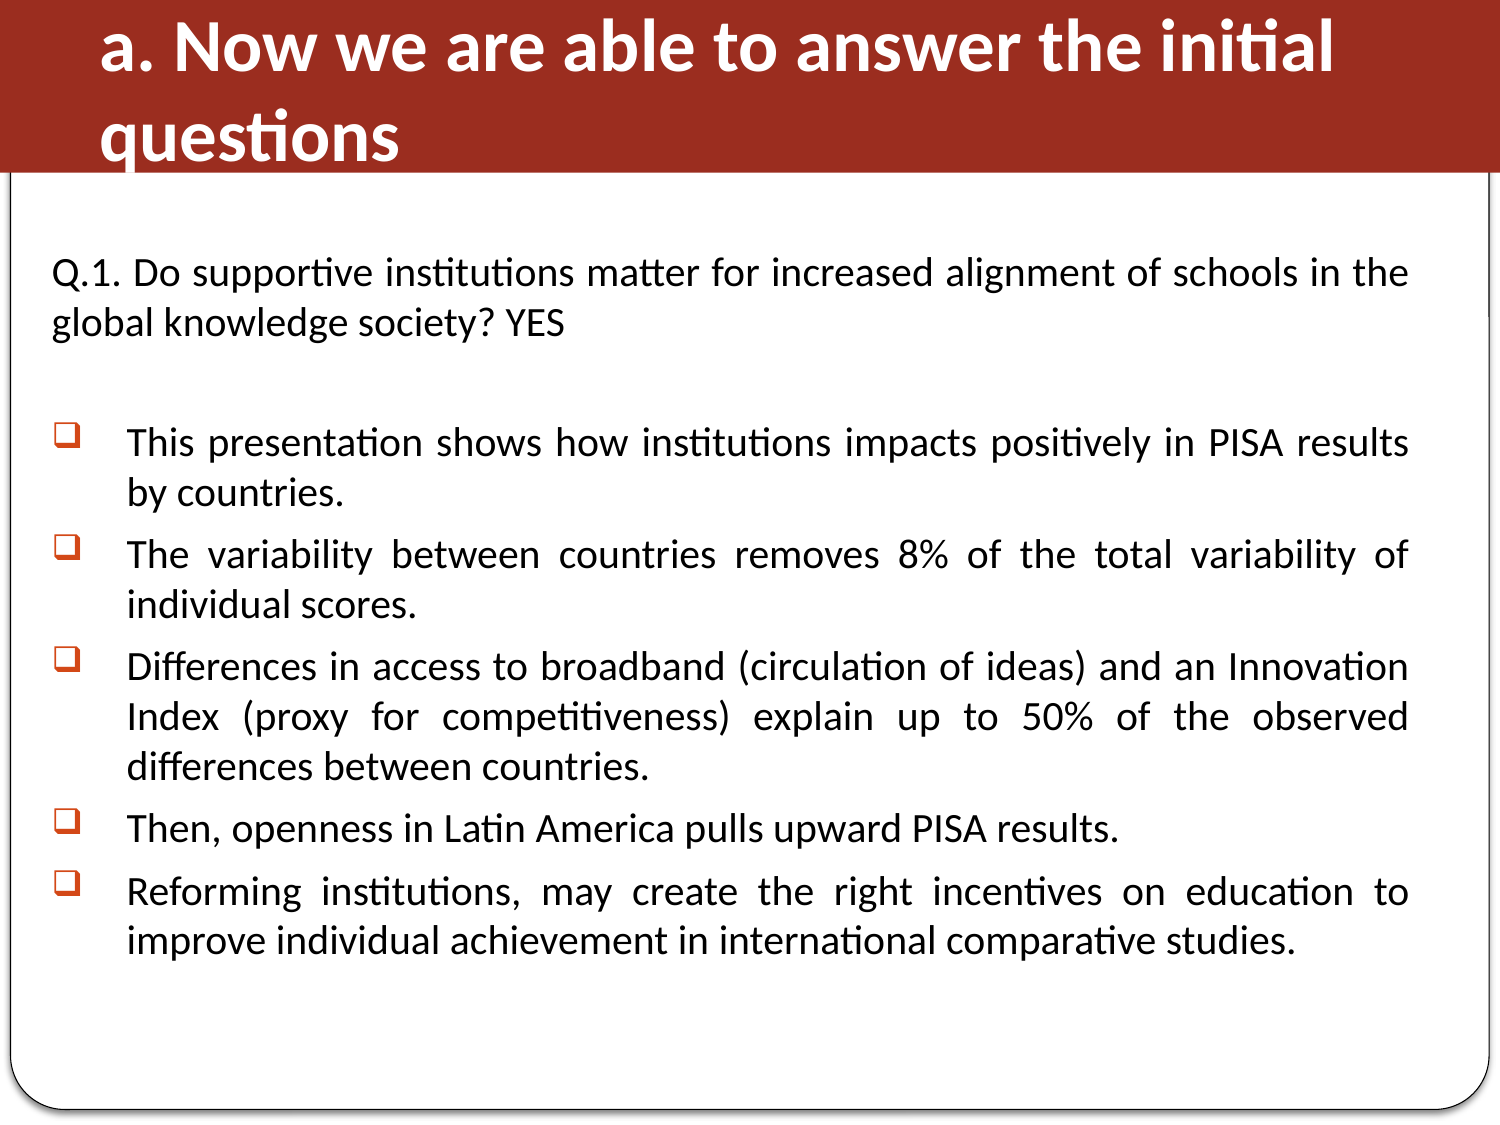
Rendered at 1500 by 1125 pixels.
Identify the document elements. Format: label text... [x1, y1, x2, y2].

text_box a. Now we are able to answer the initial questions [0, 0, 1500, 173]
list Q.1. Do supportive institutions matter for increased alignment of schools in the global knowledge society? YES This presentation shows how institutions impacts positively in PISA results by countries. The variability between countries removes 8% of the total variability of individual scores. Differences in access to broadband (circulation of ideas) and an Innovation Index (proxy for competitiveness) explain up to 50% of the observed differences between countries. Then, openness in Latin America pulls upward PISA results. Reforming institutions, may create the right incentives on education to improve individual achievement in international comparative studies. [29, 237, 1425, 988]
